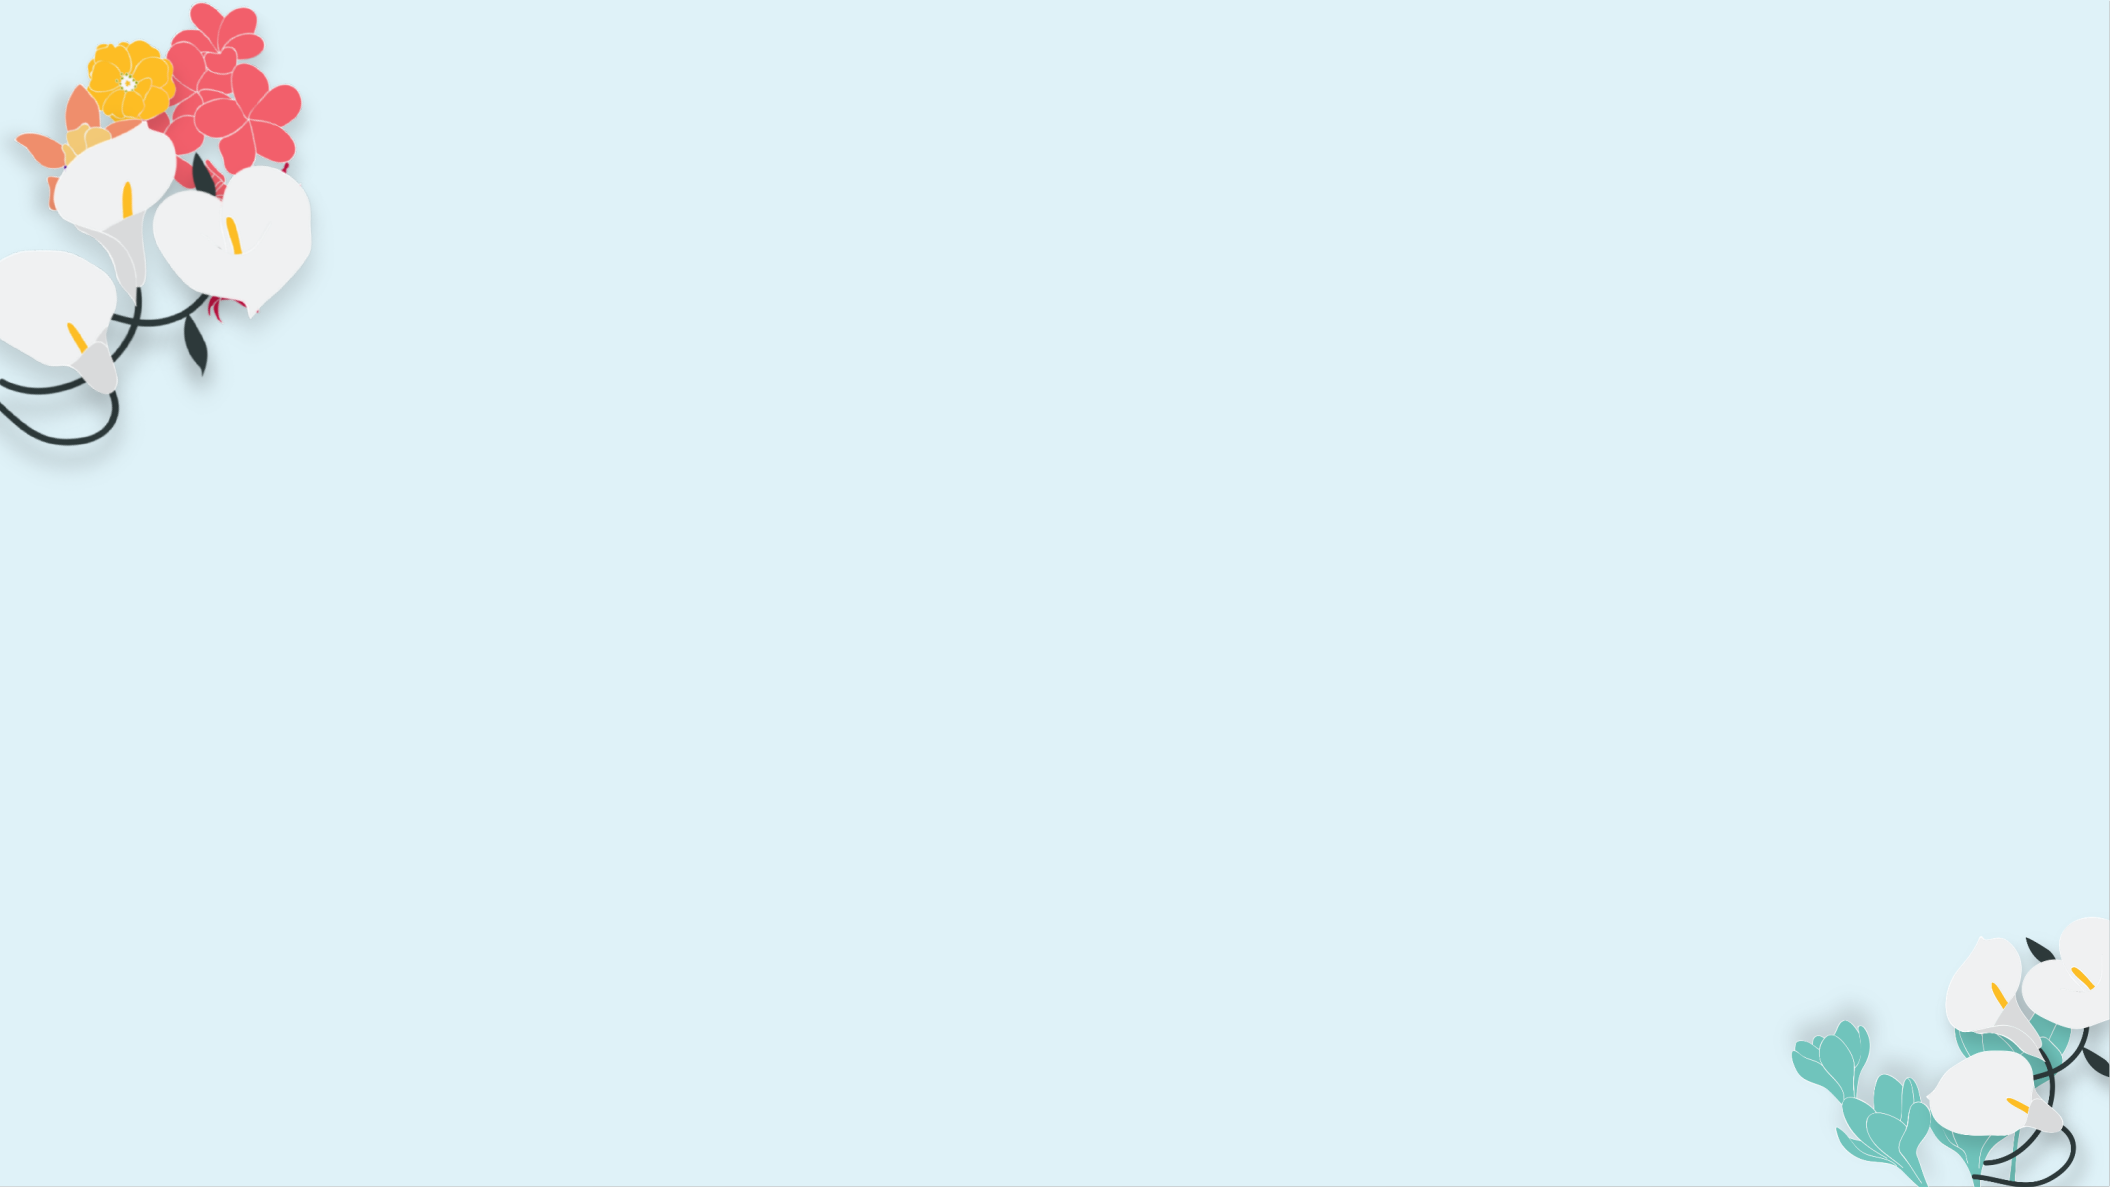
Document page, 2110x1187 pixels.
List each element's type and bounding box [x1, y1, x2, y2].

picture [1763, 912, 2110, 1187]
picture [0, 0, 452, 575]
